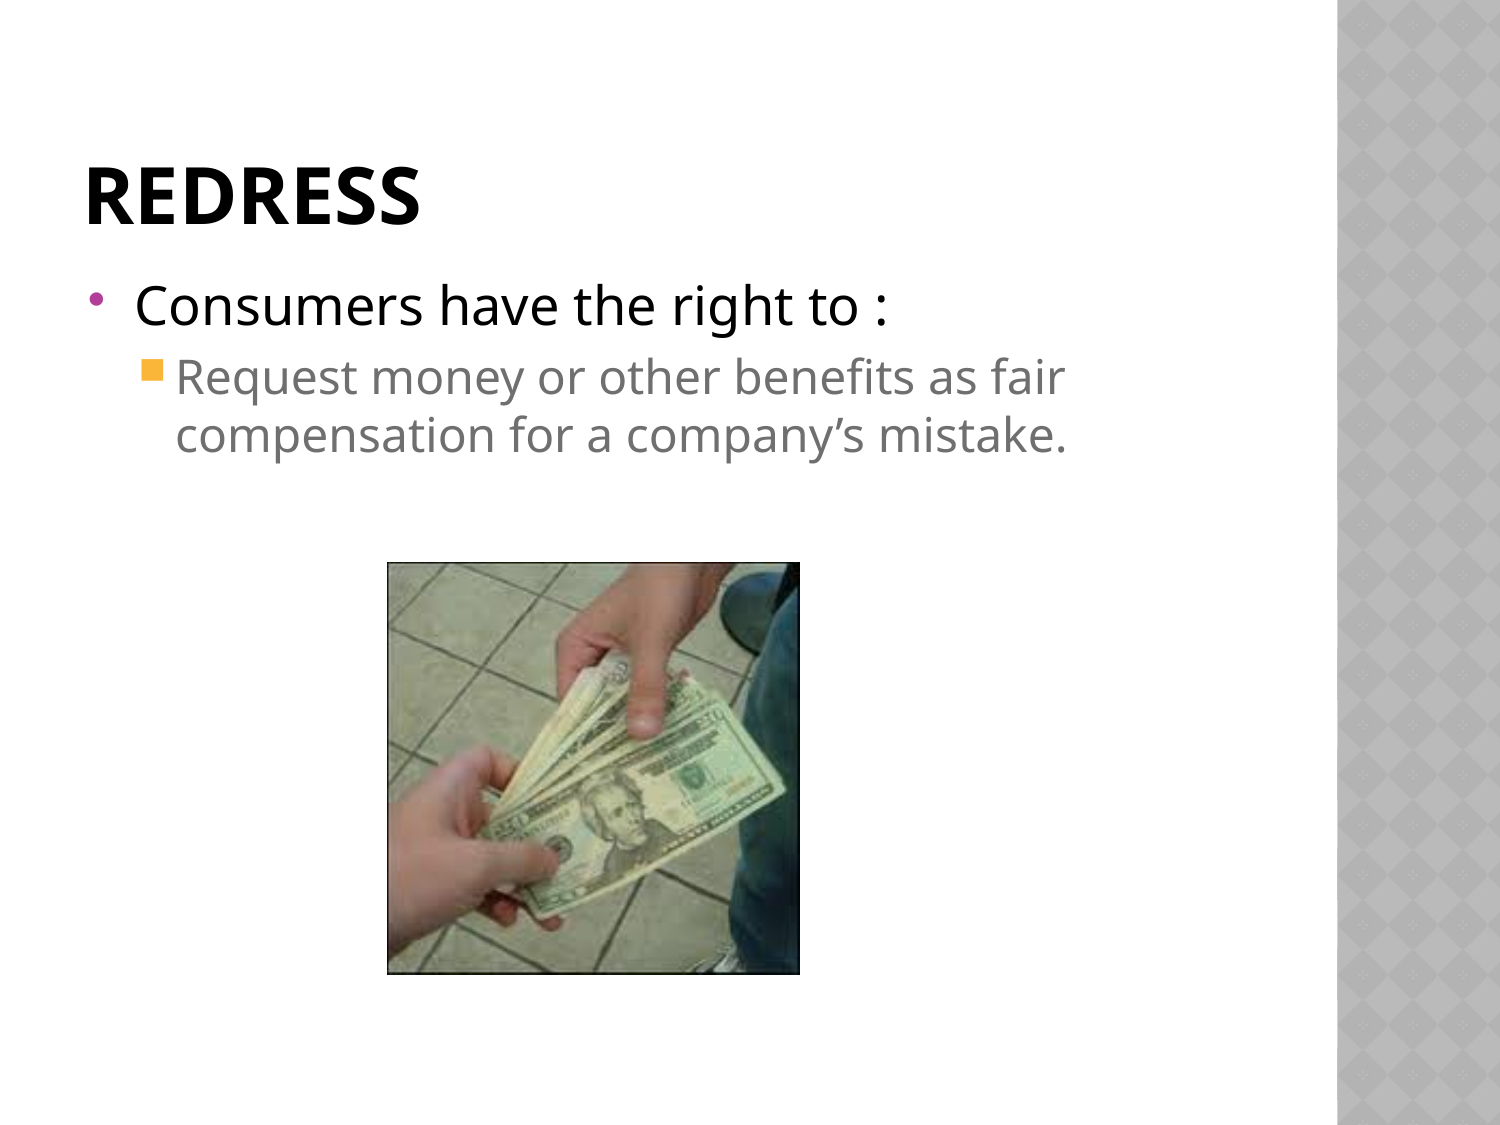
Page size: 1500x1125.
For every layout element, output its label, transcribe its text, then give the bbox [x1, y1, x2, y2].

picture [387, 562, 801, 976]
title Redress [75, 52, 1263, 240]
list Consumers have the right to : Request money or other benefits as fair compensation for a company’s mistake. [75, 264, 1263, 1059]
